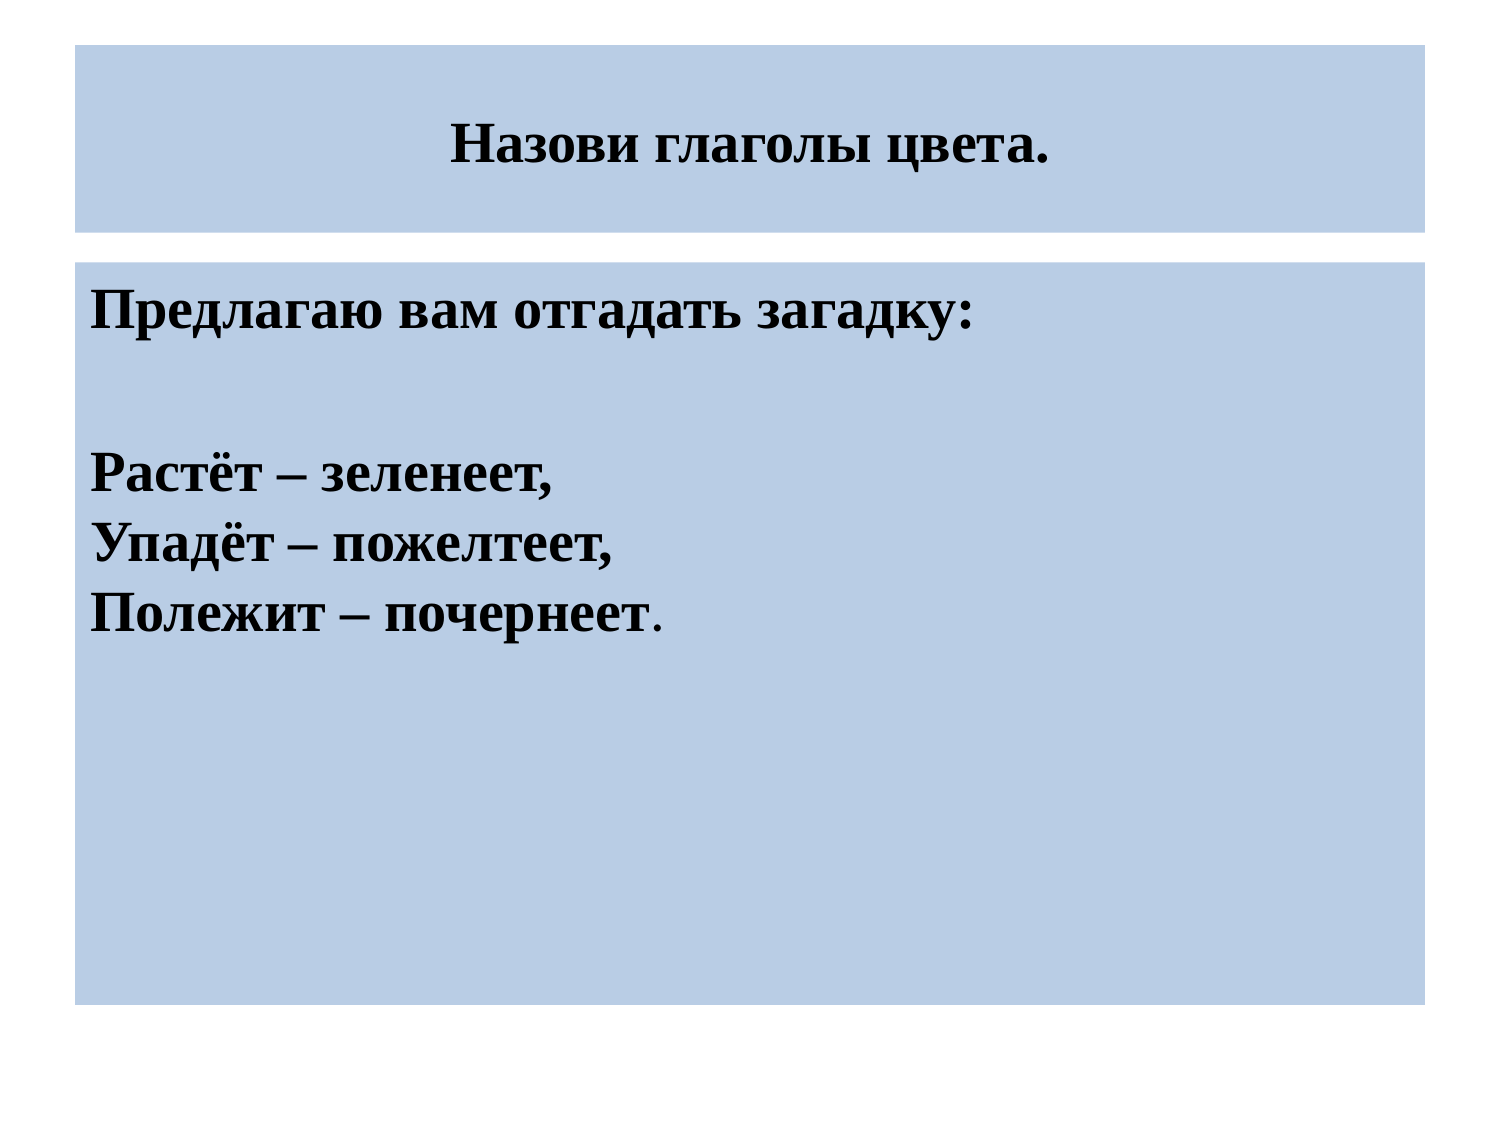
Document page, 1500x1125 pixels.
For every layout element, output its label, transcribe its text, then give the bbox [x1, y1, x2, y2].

list Предлагаю вам отгадать загадку: Растёт – зеленеет, Упадёт – пожелтеет, Полежит – почернеет. [75, 262, 1425, 1005]
title Назови глаголы цвета. [75, 45, 1425, 233]
